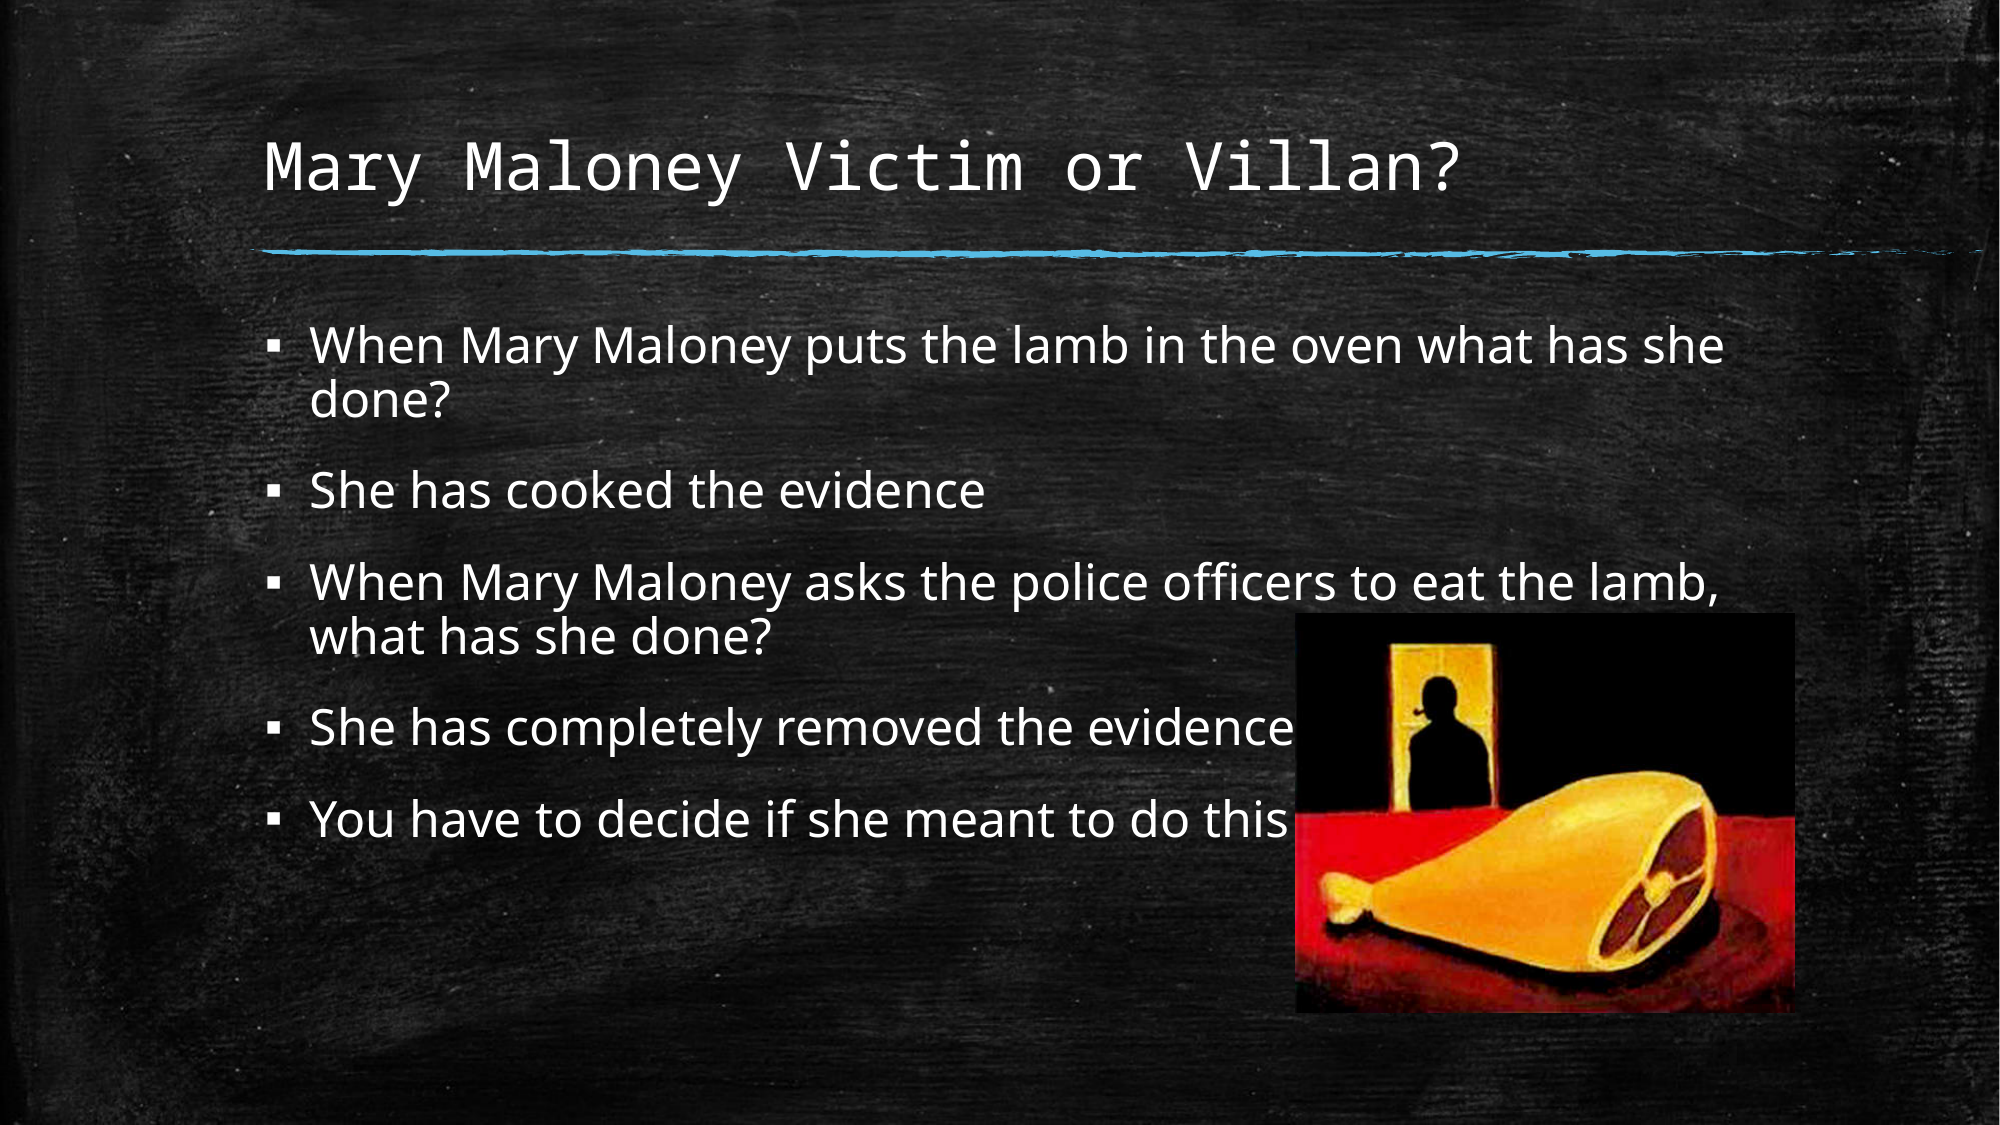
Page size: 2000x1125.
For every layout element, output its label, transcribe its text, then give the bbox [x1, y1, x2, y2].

title Mary Maloney Victim or Villan? [249, 45, 1750, 213]
picture [0, 0, 2000, 1125]
list When Mary Maloney puts the lamb in the oven what has she done? She has cooked the evidence When Mary Maloney asks the police officers to eat the lamb, what has she done? She has completely removed the evidence You have to decide if she meant to do this [249, 312, 1750, 1013]
